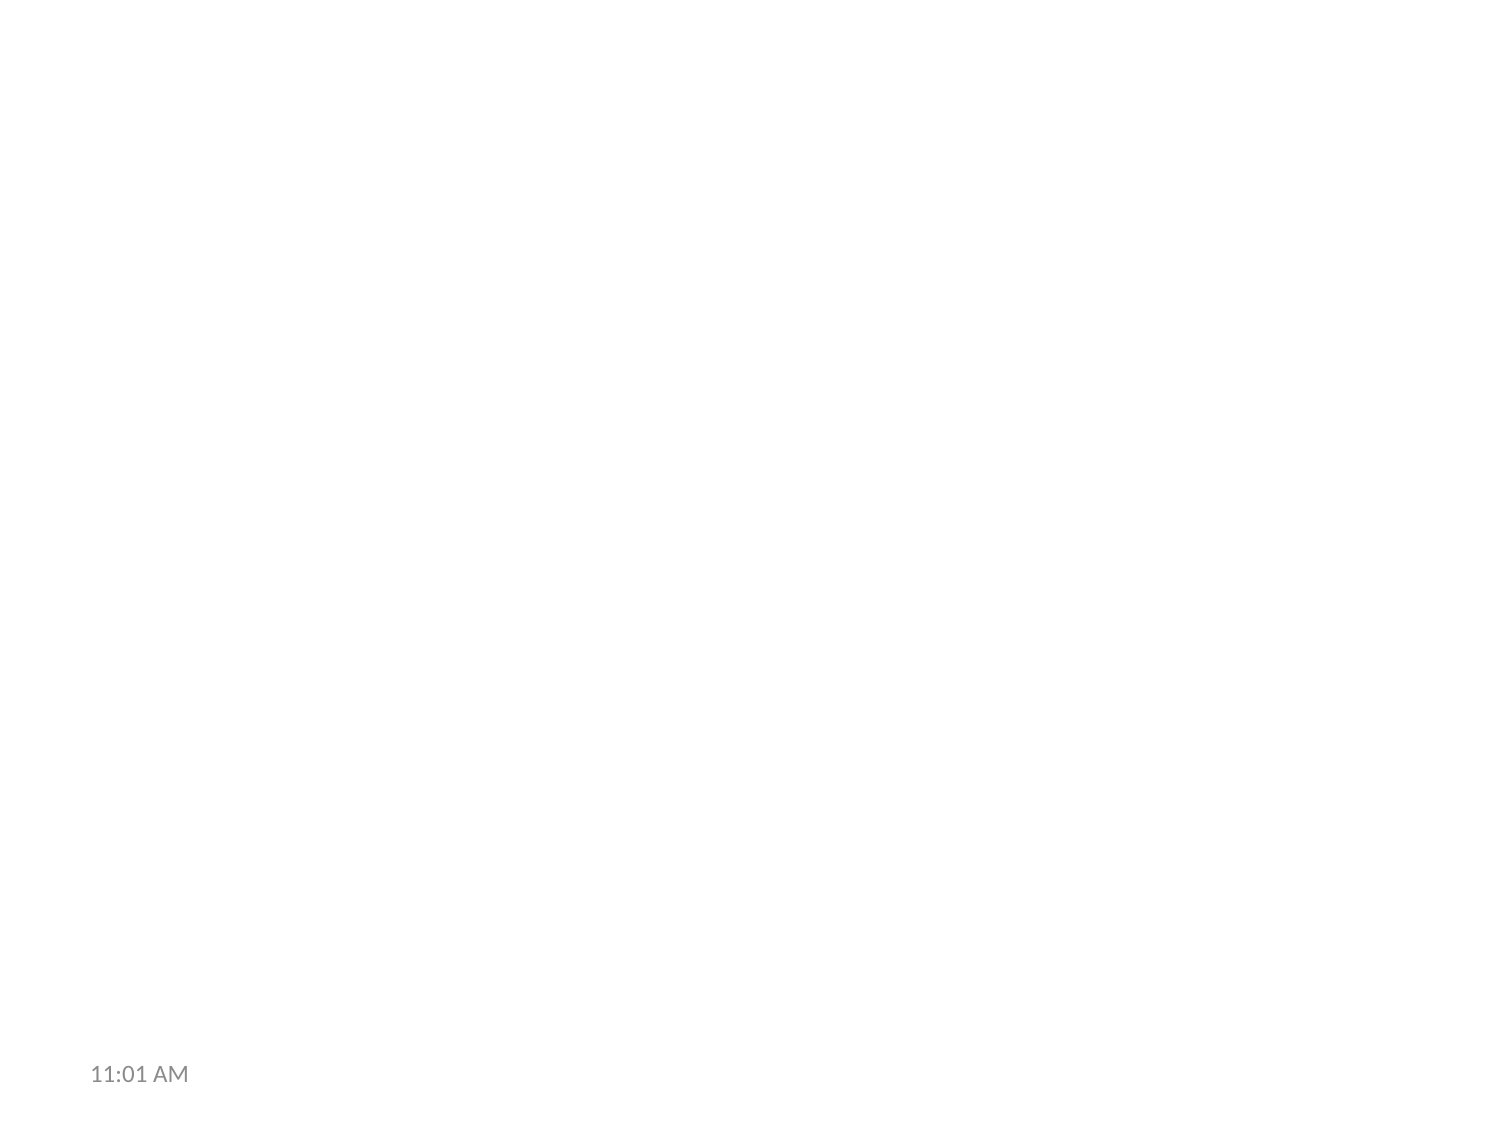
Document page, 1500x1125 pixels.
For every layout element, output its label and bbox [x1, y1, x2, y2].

slide_number [75, 1042, 425, 1103]
